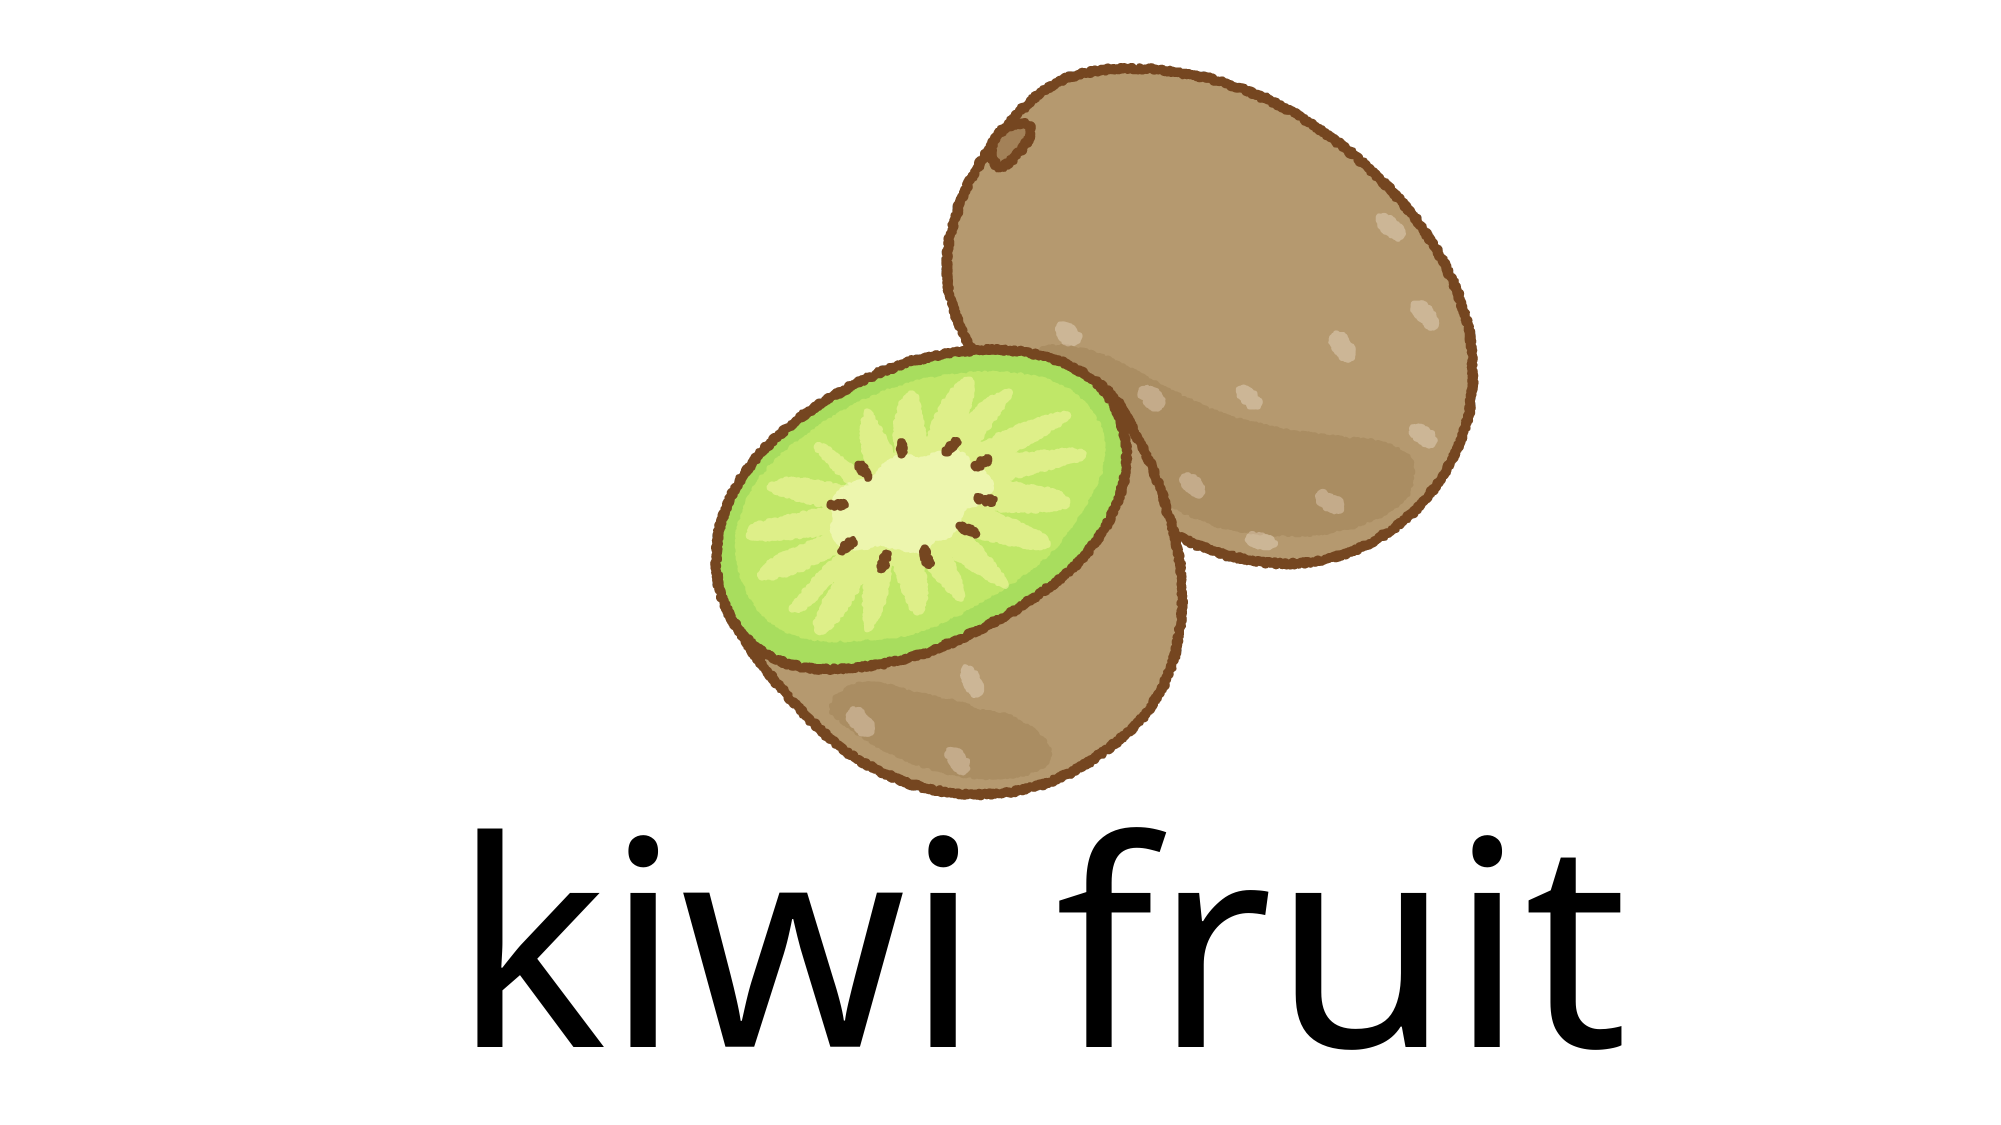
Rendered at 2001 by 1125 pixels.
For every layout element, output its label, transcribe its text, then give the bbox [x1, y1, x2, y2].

text_box kiwi fruit [334, 752, 1748, 1125]
picture [636, 0, 1552, 889]
